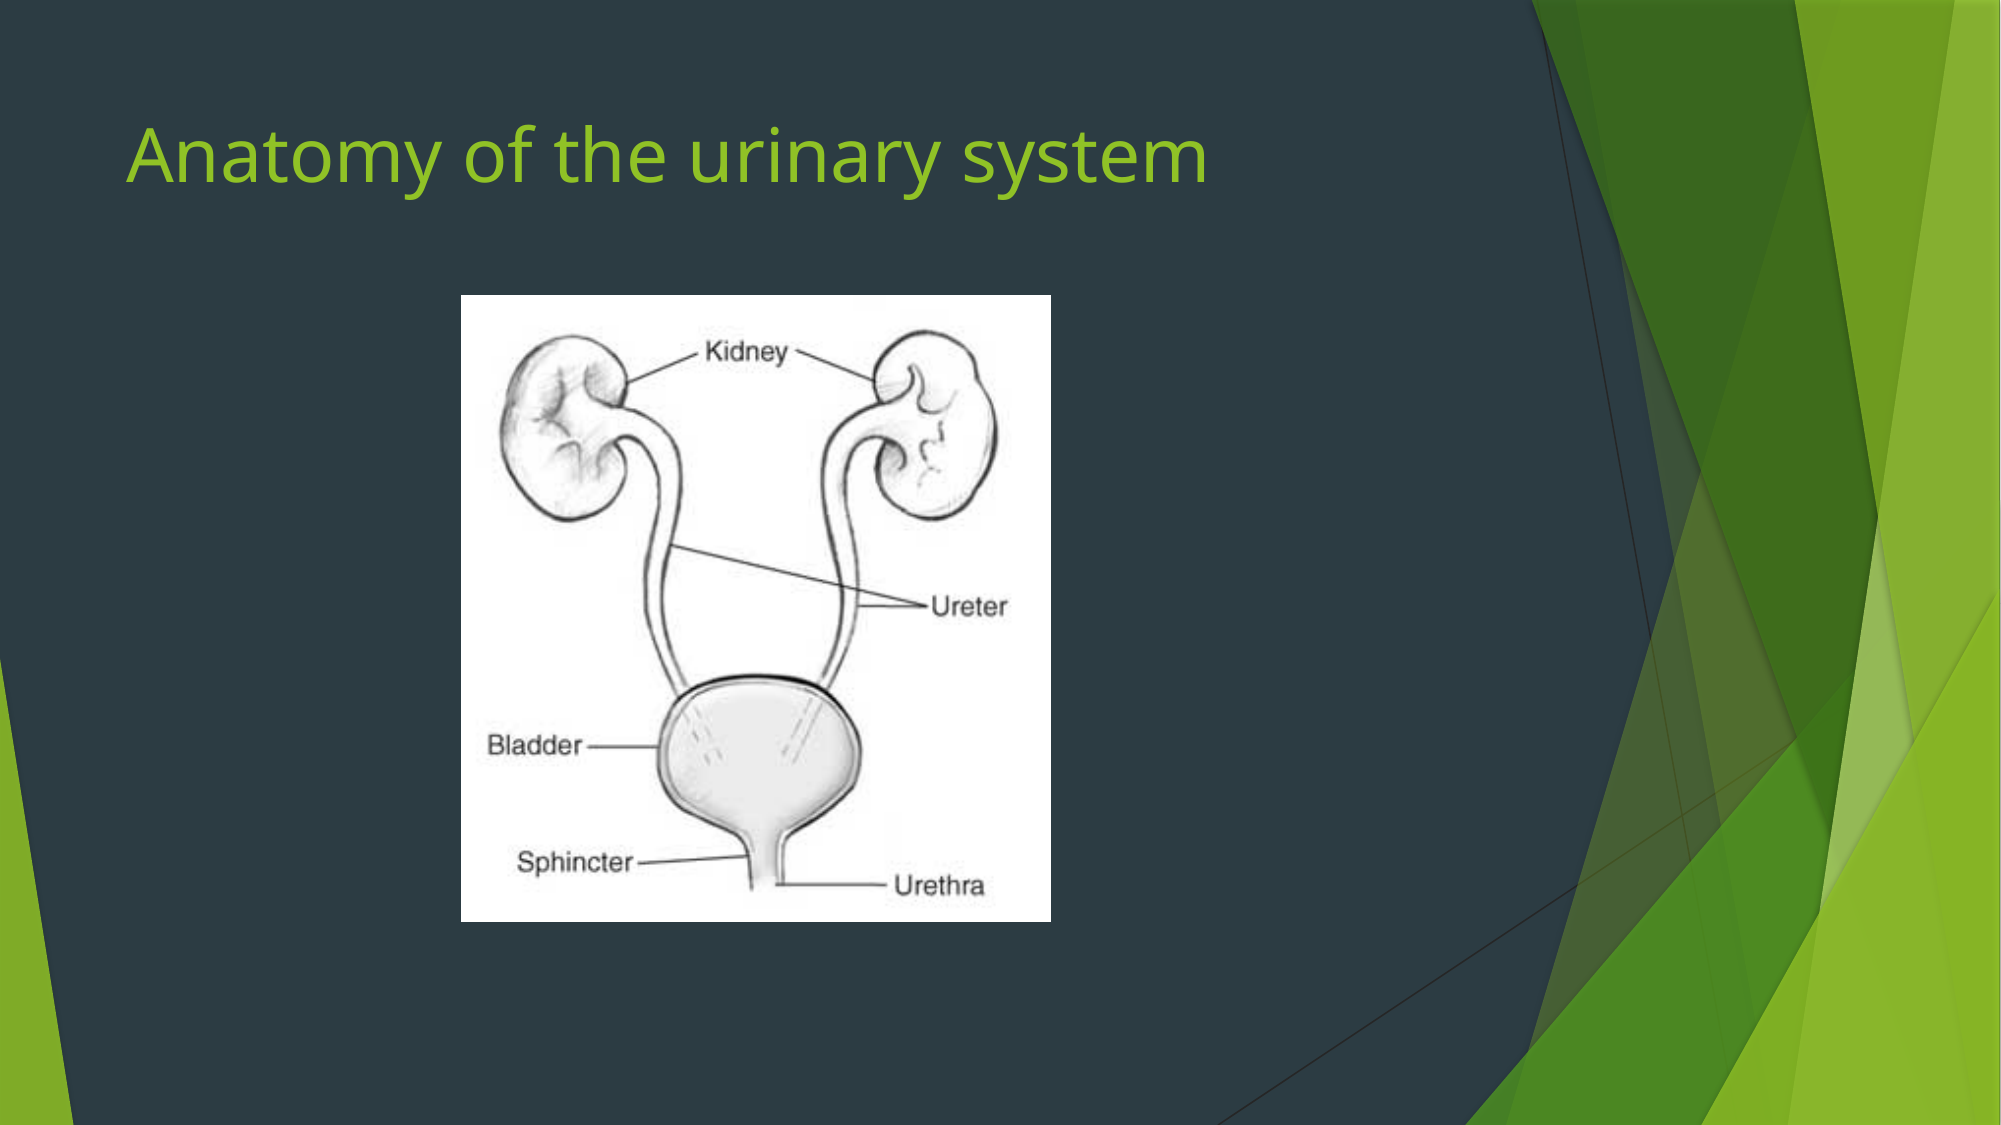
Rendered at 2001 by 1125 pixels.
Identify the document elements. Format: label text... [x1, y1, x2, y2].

title Anatomy of the urinary system [111, 99, 1522, 317]
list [460, 294, 1052, 923]
